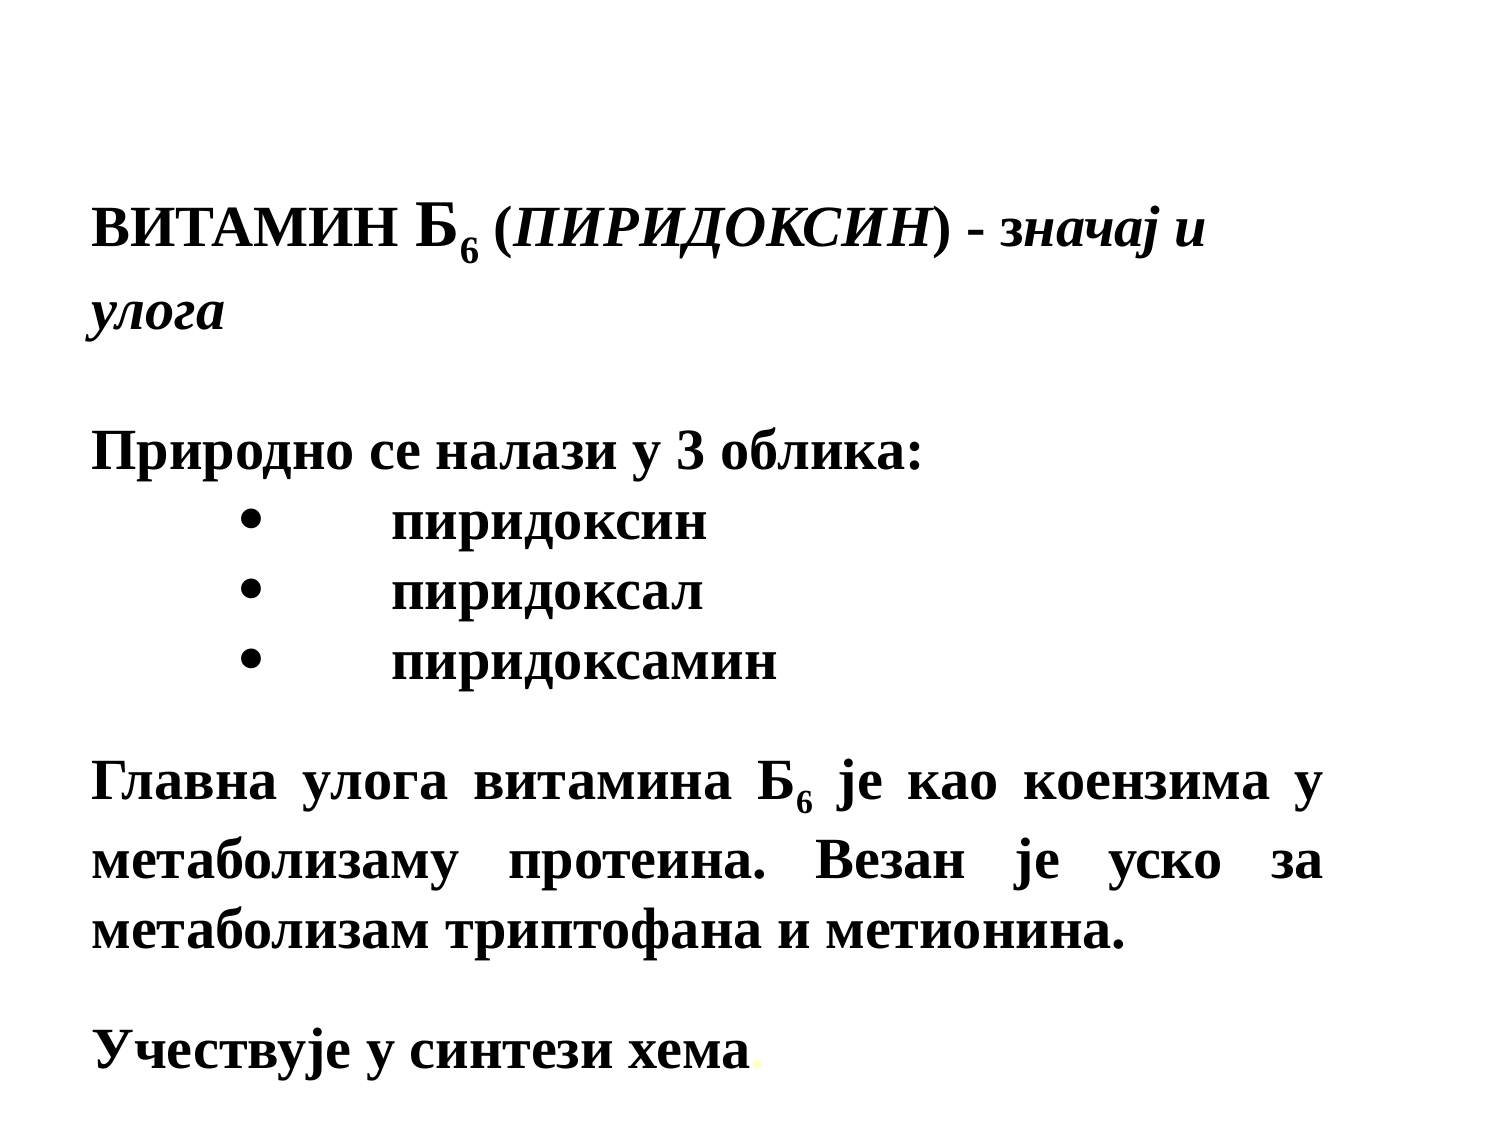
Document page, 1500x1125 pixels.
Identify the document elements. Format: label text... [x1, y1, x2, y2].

text_box ВИТАМИН Б6 (ПИРИДОКСИН) - значај и улога Природно се налази у 3 облика: · пиридоксин · пиридоксал · пиридоксамин Главна улога витамина Б6 је као коензима у метаболизаму протеина. Везан је уско за метаболизам триптофана и метионина. Учествује у синтези хема. [76, 172, 1340, 1088]
